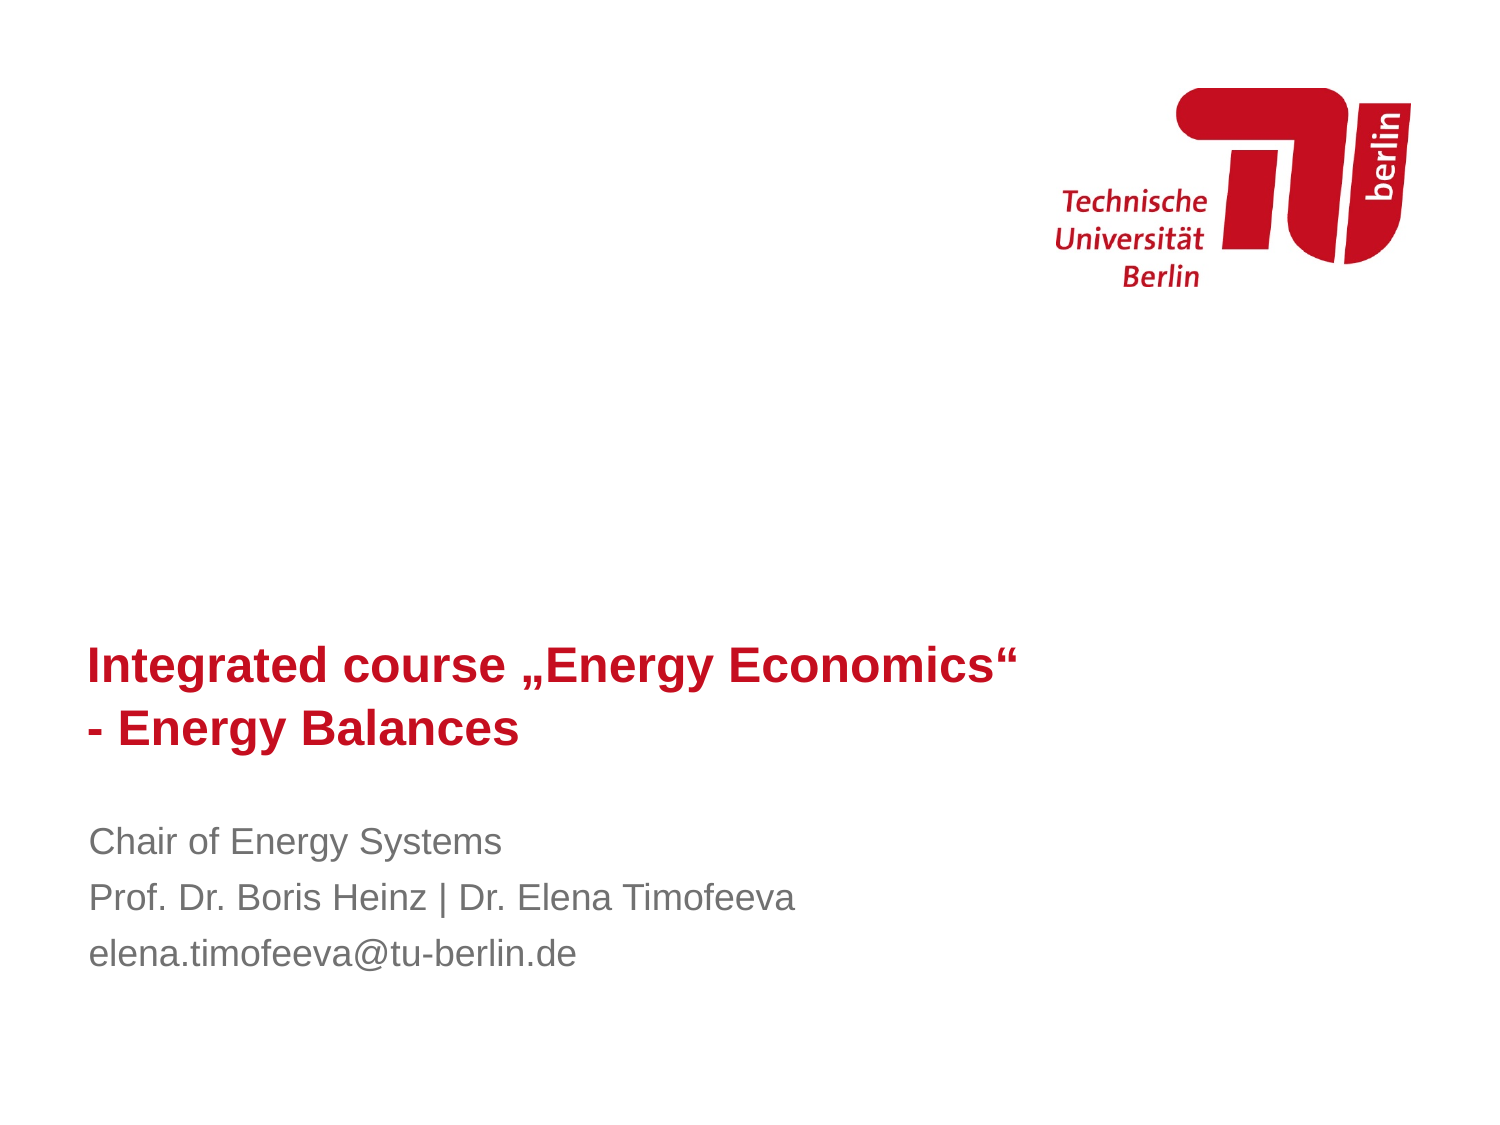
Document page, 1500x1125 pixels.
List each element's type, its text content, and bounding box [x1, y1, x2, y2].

title Integrated course „Energy Economics“ - Energy Balances [86, 633, 1410, 756]
picture [1056, 88, 1411, 287]
subtitle Chair of Energy Systems Prof. Dr. Boris Heinz | Dr. Elena Timofeeva elena.timofeeva@tu-berlin.de [88, 817, 1411, 975]
